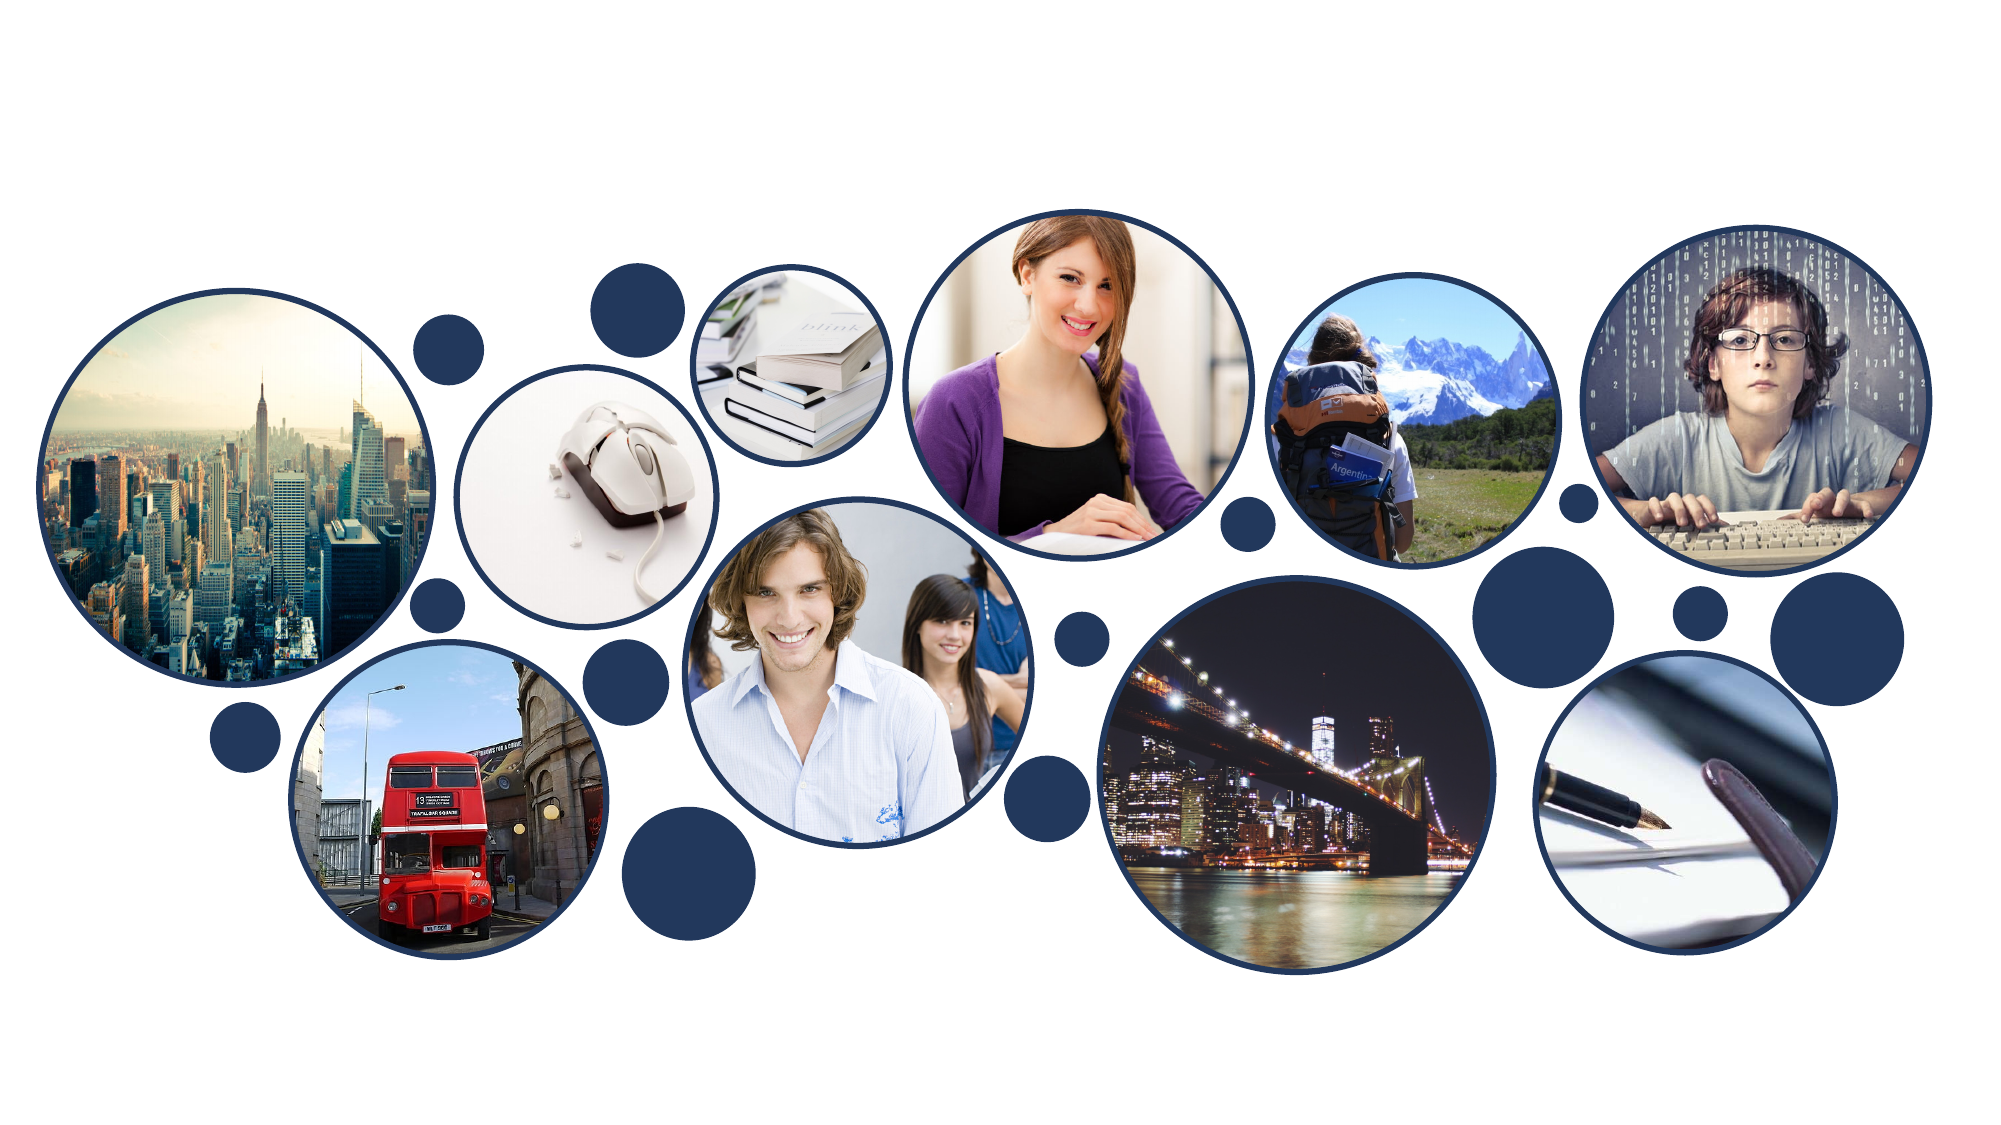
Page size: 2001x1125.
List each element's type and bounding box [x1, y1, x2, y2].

text_box [1769, 571, 1906, 708]
text_box [581, 638, 671, 727]
text_box [1098, 577, 1495, 974]
text_box [1534, 652, 1836, 954]
text_box [455, 366, 718, 629]
text_box [412, 313, 486, 387]
text_box [408, 577, 467, 635]
text_box [1581, 226, 1931, 576]
text_box [620, 805, 757, 942]
text_box [1219, 495, 1277, 553]
text_box [1671, 585, 1729, 643]
text_box [904, 211, 1254, 560]
text_box [589, 262, 686, 359]
text_box [1002, 754, 1092, 844]
text_box [691, 266, 891, 466]
text_box [1558, 482, 1600, 525]
text_box [1471, 545, 1616, 690]
text_box [290, 641, 608, 959]
text_box [1053, 610, 1111, 668]
text_box [208, 700, 282, 774]
text_box [683, 498, 1033, 847]
text_box [38, 289, 435, 686]
text_box [1266, 274, 1561, 568]
